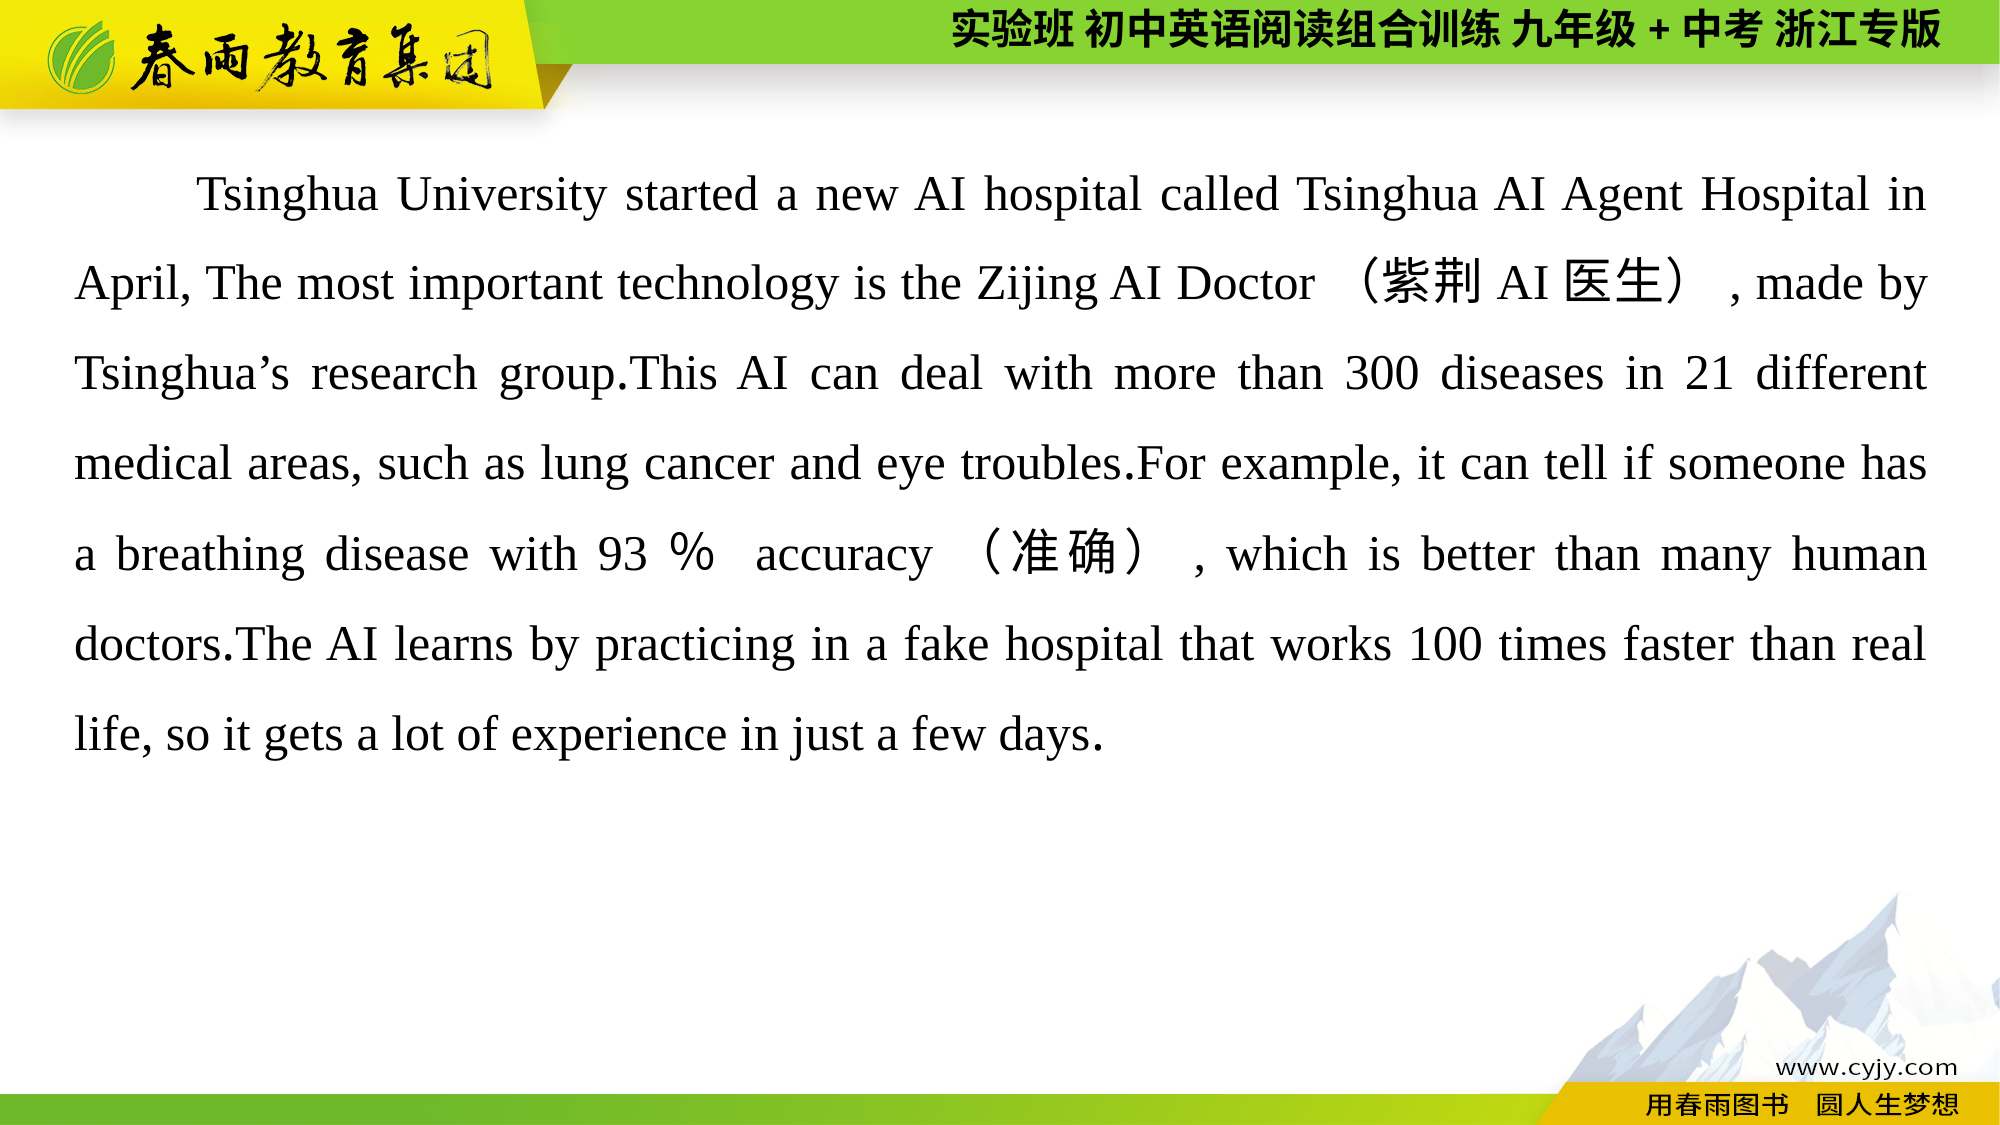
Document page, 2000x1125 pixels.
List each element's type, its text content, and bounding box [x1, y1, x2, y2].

picture [0, 0, 2000, 1125]
list Tsinghua University started a new AI hospital called Tsinghua AI Agent Hospital in April, The most important technology is the Zijing AI Doctor（紫荆AI医生）, made by Tsinghua’s research group.This AI can deal with more than 300 diseases in 21 different medical areas, such as lung cancer and eye troubles.For example, it can tell if someone has a breathing disease with 93％ accuracy（准确）, which is better than many human doctors.The AI learns by practicing in a fake hospital that works 100 times faster than real life, so it gets a lot of experience in just a few days. [59, 122, 1944, 763]
